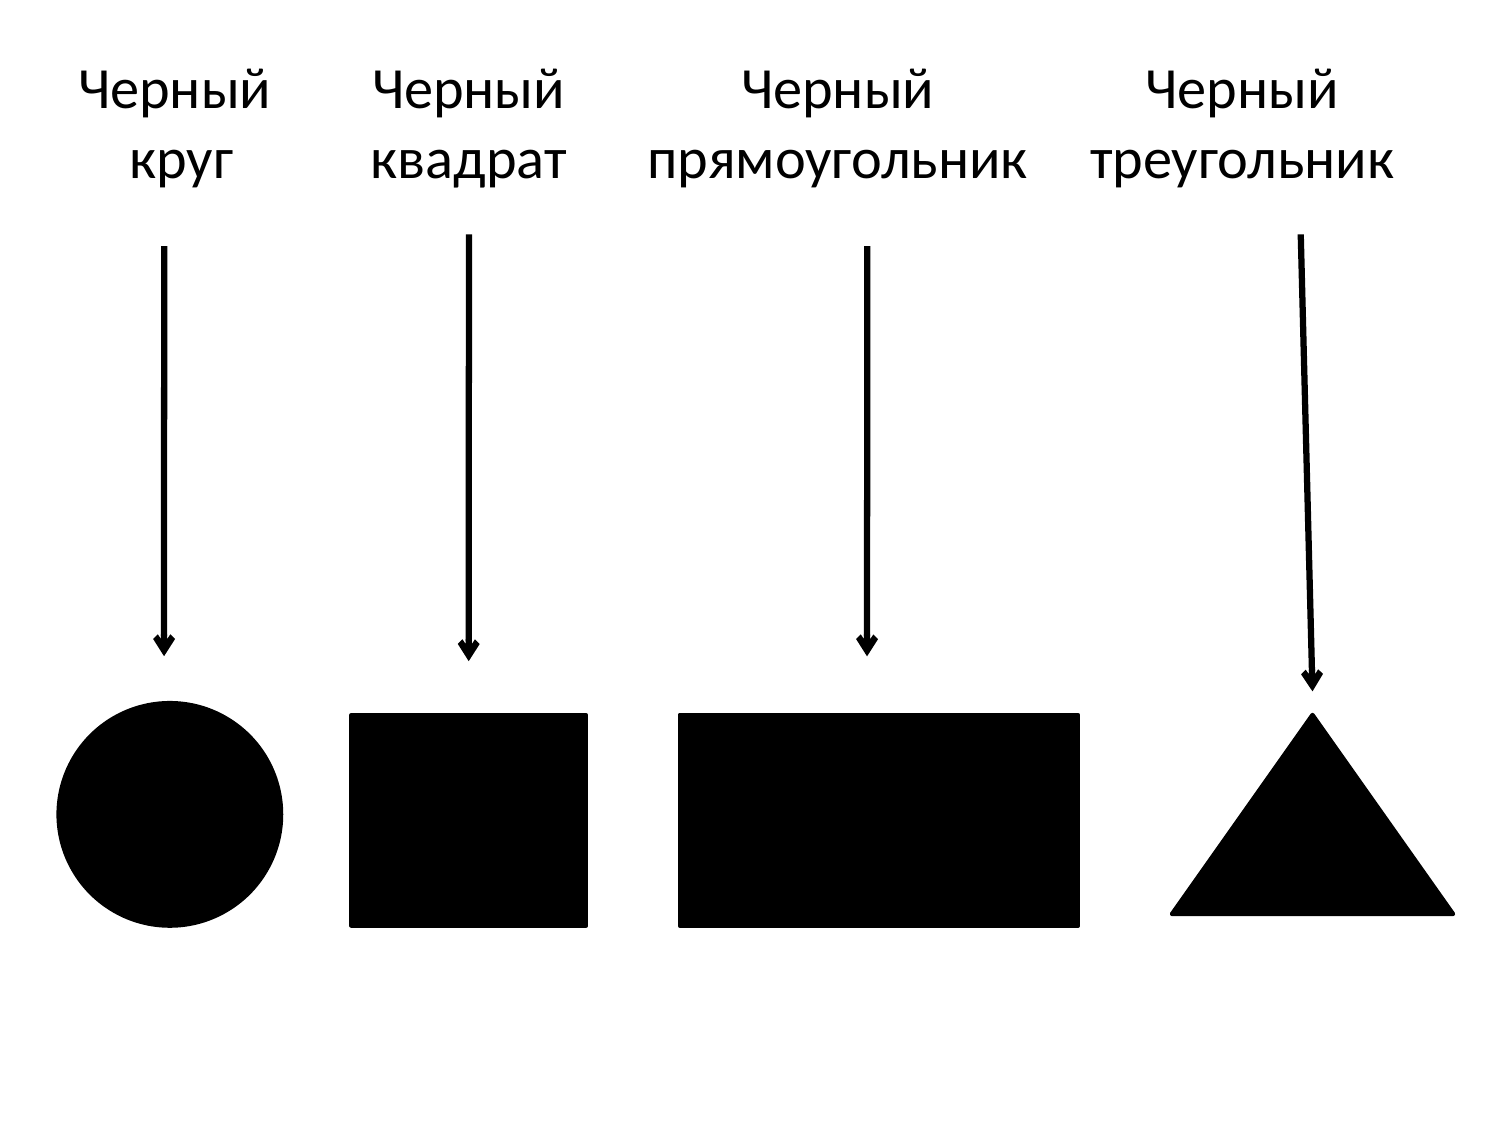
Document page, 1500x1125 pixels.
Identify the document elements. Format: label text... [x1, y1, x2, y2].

text_box Черный круг [46, 0, 317, 242]
text_box Черный треугольник [1042, 0, 1442, 242]
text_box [1077, 456, 1500, 469]
text_box [678, 713, 1080, 928]
text_box [1170, 712, 1456, 917]
text_box [349, 713, 588, 928]
title Черный квадрат [339, 0, 598, 242]
text_box [56, 700, 284, 928]
text_box Черный прямоугольник [621, 0, 1042, 242]
